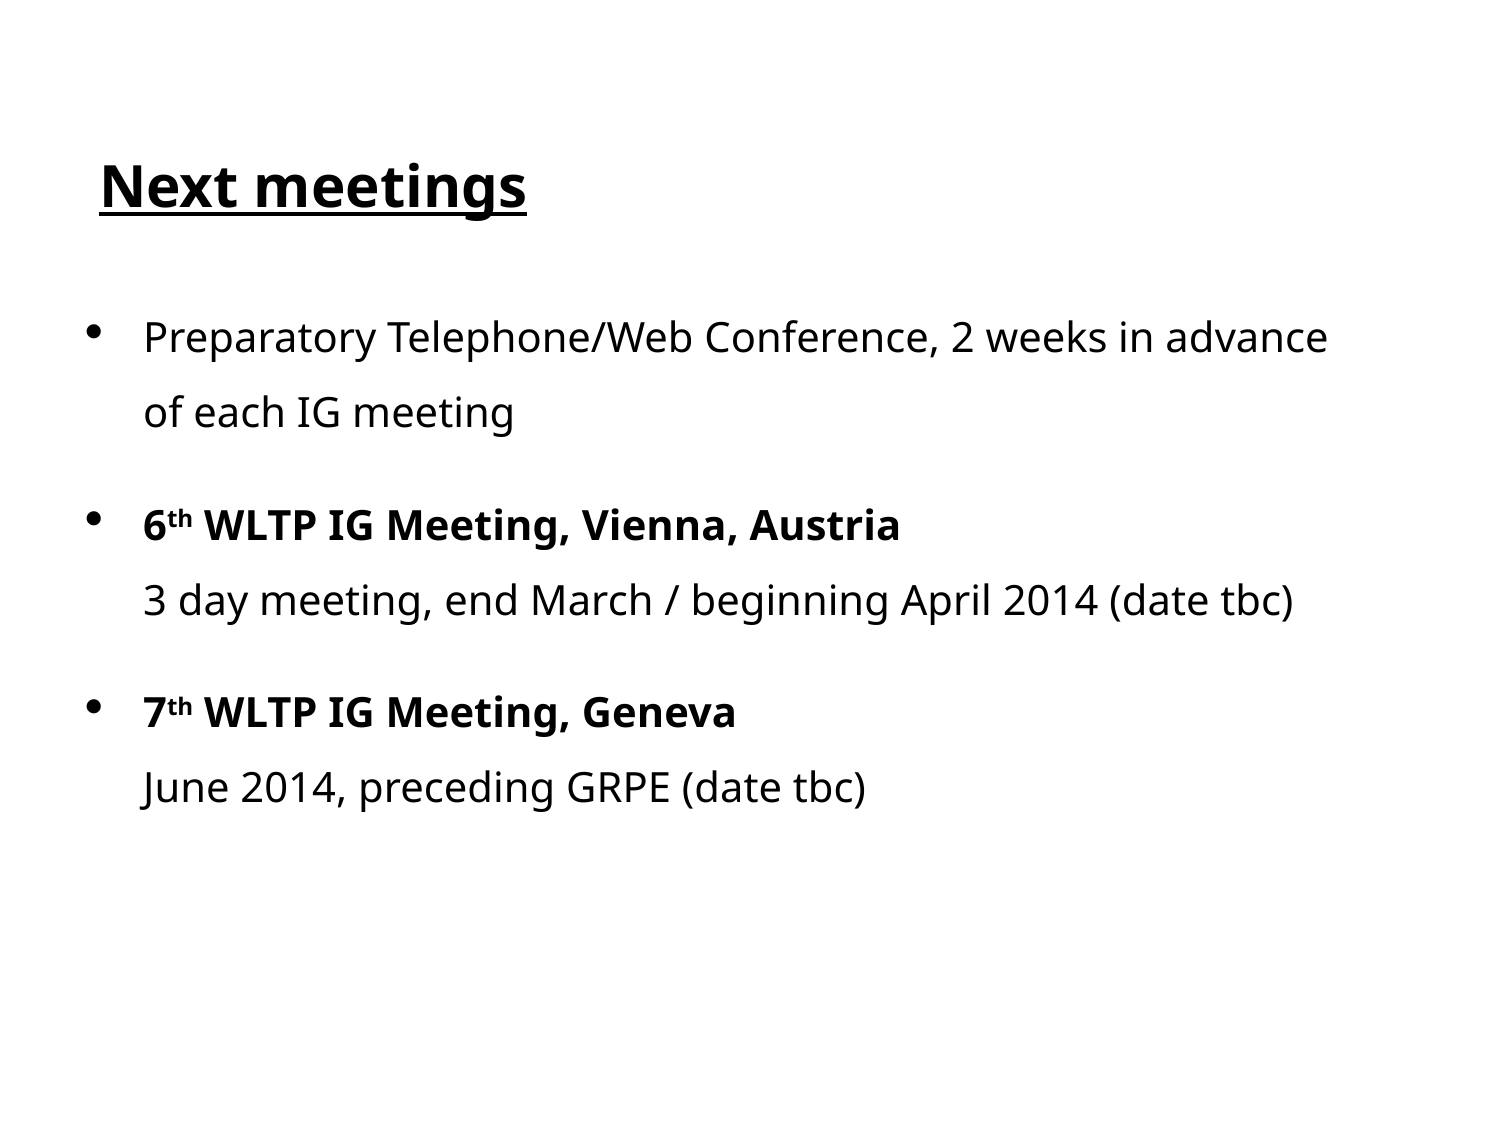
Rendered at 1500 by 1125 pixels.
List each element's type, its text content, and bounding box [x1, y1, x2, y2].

text_box Preparatory Telephone/Web Conference, 2 weeks in advance of each IG meeting 6th WLTP IG Meeting, Vienna, Austria 3 day meeting, end March / beginning April 2014 (date tbc) 7th WLTP IG Meeting, Geneva June 2014, preceding GRPE (date tbc) [72, 278, 1355, 894]
text_box Next meetings [84, 141, 543, 227]
